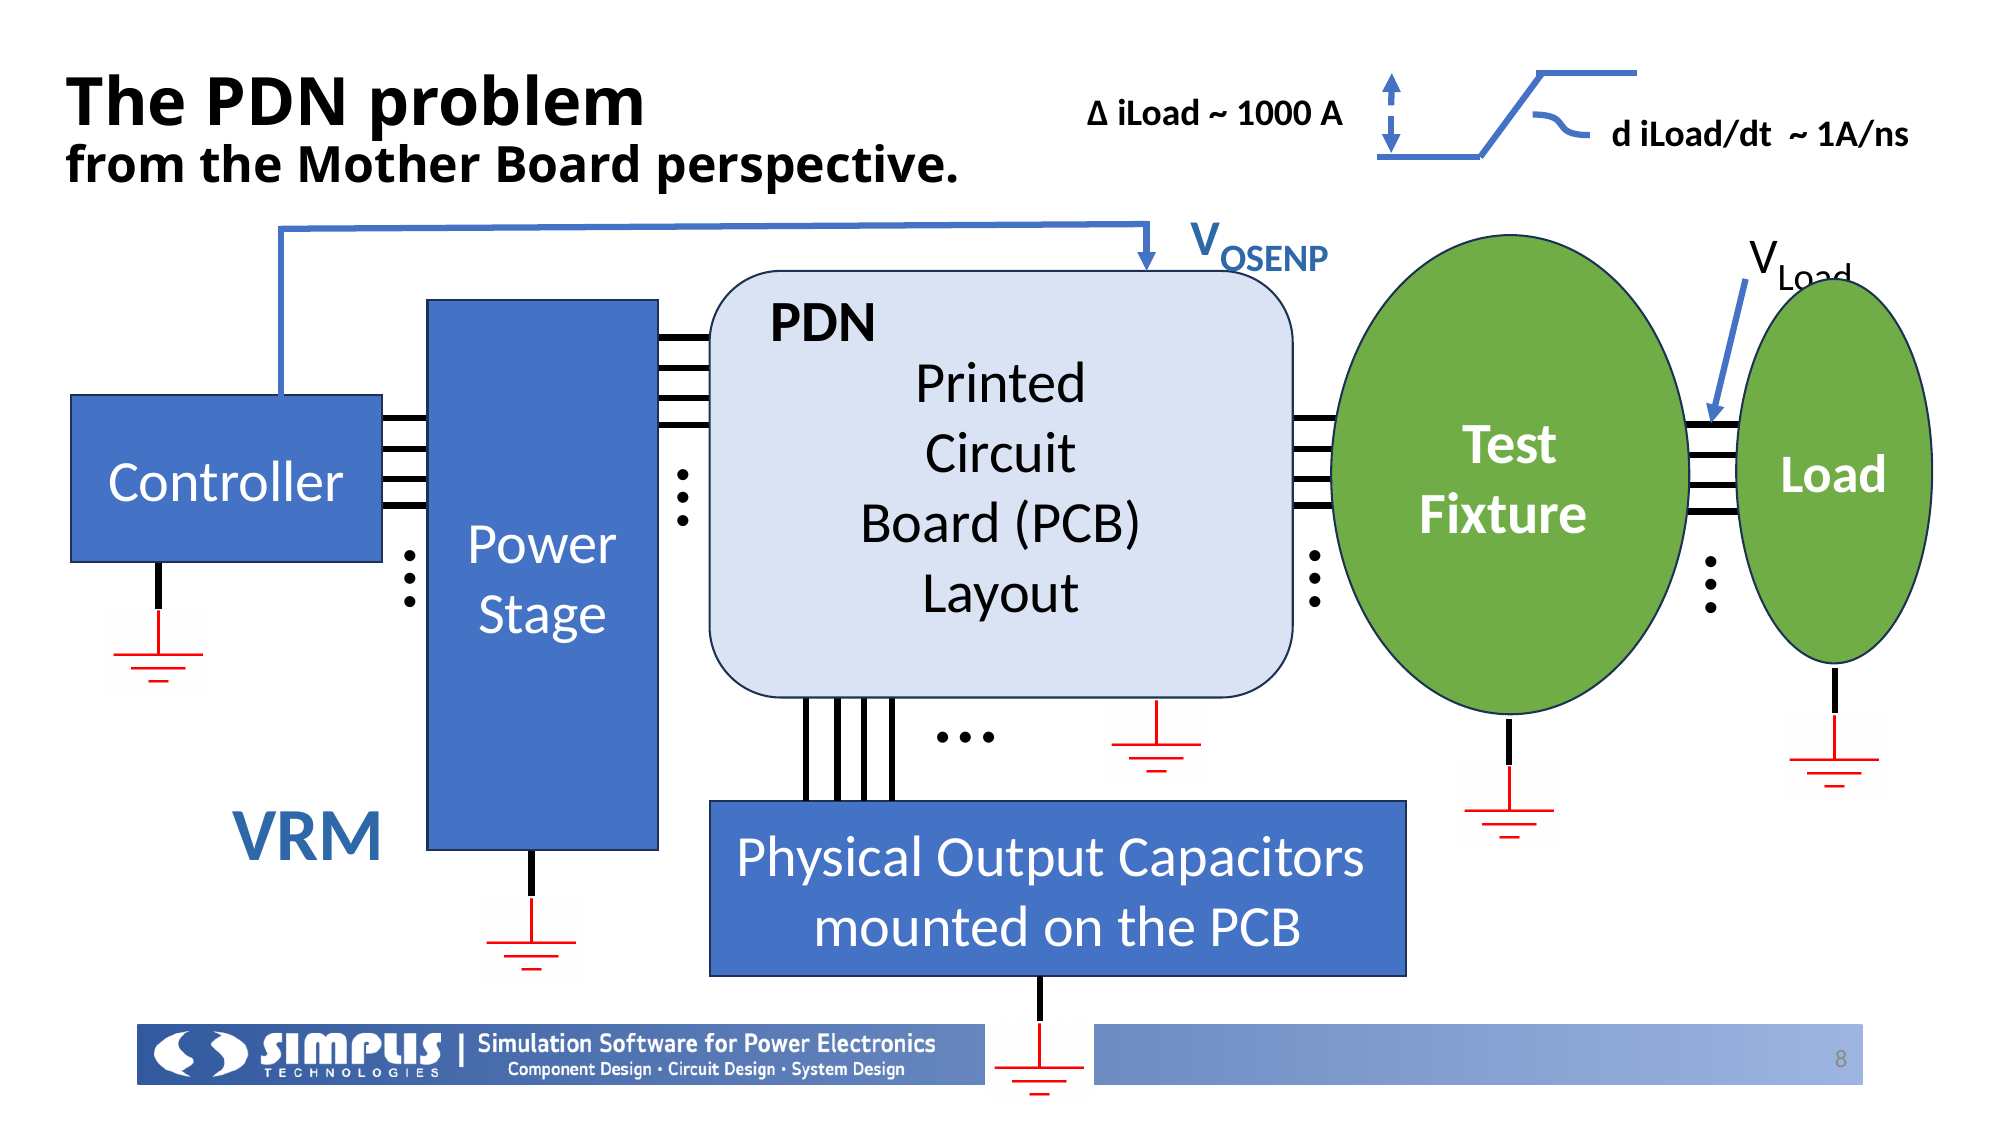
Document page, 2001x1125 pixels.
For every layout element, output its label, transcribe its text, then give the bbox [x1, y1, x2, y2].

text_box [1664, 424, 1806, 628]
text_box Physical Output Capacitors mounted on the PCB [709, 800, 1407, 977]
text_box … [919, 699, 1009, 786]
text_box Controller [70, 394, 383, 563]
text_box PDN [755, 275, 892, 361]
picture [1455, 760, 1564, 851]
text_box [281, 223, 1147, 229]
picture [154, 1007, 945, 1108]
text_box Printed Circuit Board (PCB) Layout [708, 269, 1294, 699]
picture [1102, 694, 1211, 785]
text_box VRM [217, 777, 400, 883]
text_box Power Stage [426, 299, 659, 851]
text_box VOSENP [1175, 181, 1344, 287]
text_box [1070, 73, 1927, 163]
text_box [363, 418, 505, 622]
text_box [1267, 418, 1410, 622]
title The PDN problem from the Mother Board perspective. [50, 36, 1776, 224]
text_box Test Fixture [1335, 234, 1687, 716]
slide_number 8 [1412, 1027, 1863, 1088]
text_box Load [1746, 277, 1934, 665]
picture [477, 892, 586, 983]
text_box VLoad [1734, 199, 1868, 306]
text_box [1710, 278, 1746, 424]
picture [985, 1017, 1094, 1108]
picture [104, 604, 213, 695]
picture [1780, 709, 1889, 800]
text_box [636, 337, 778, 541]
